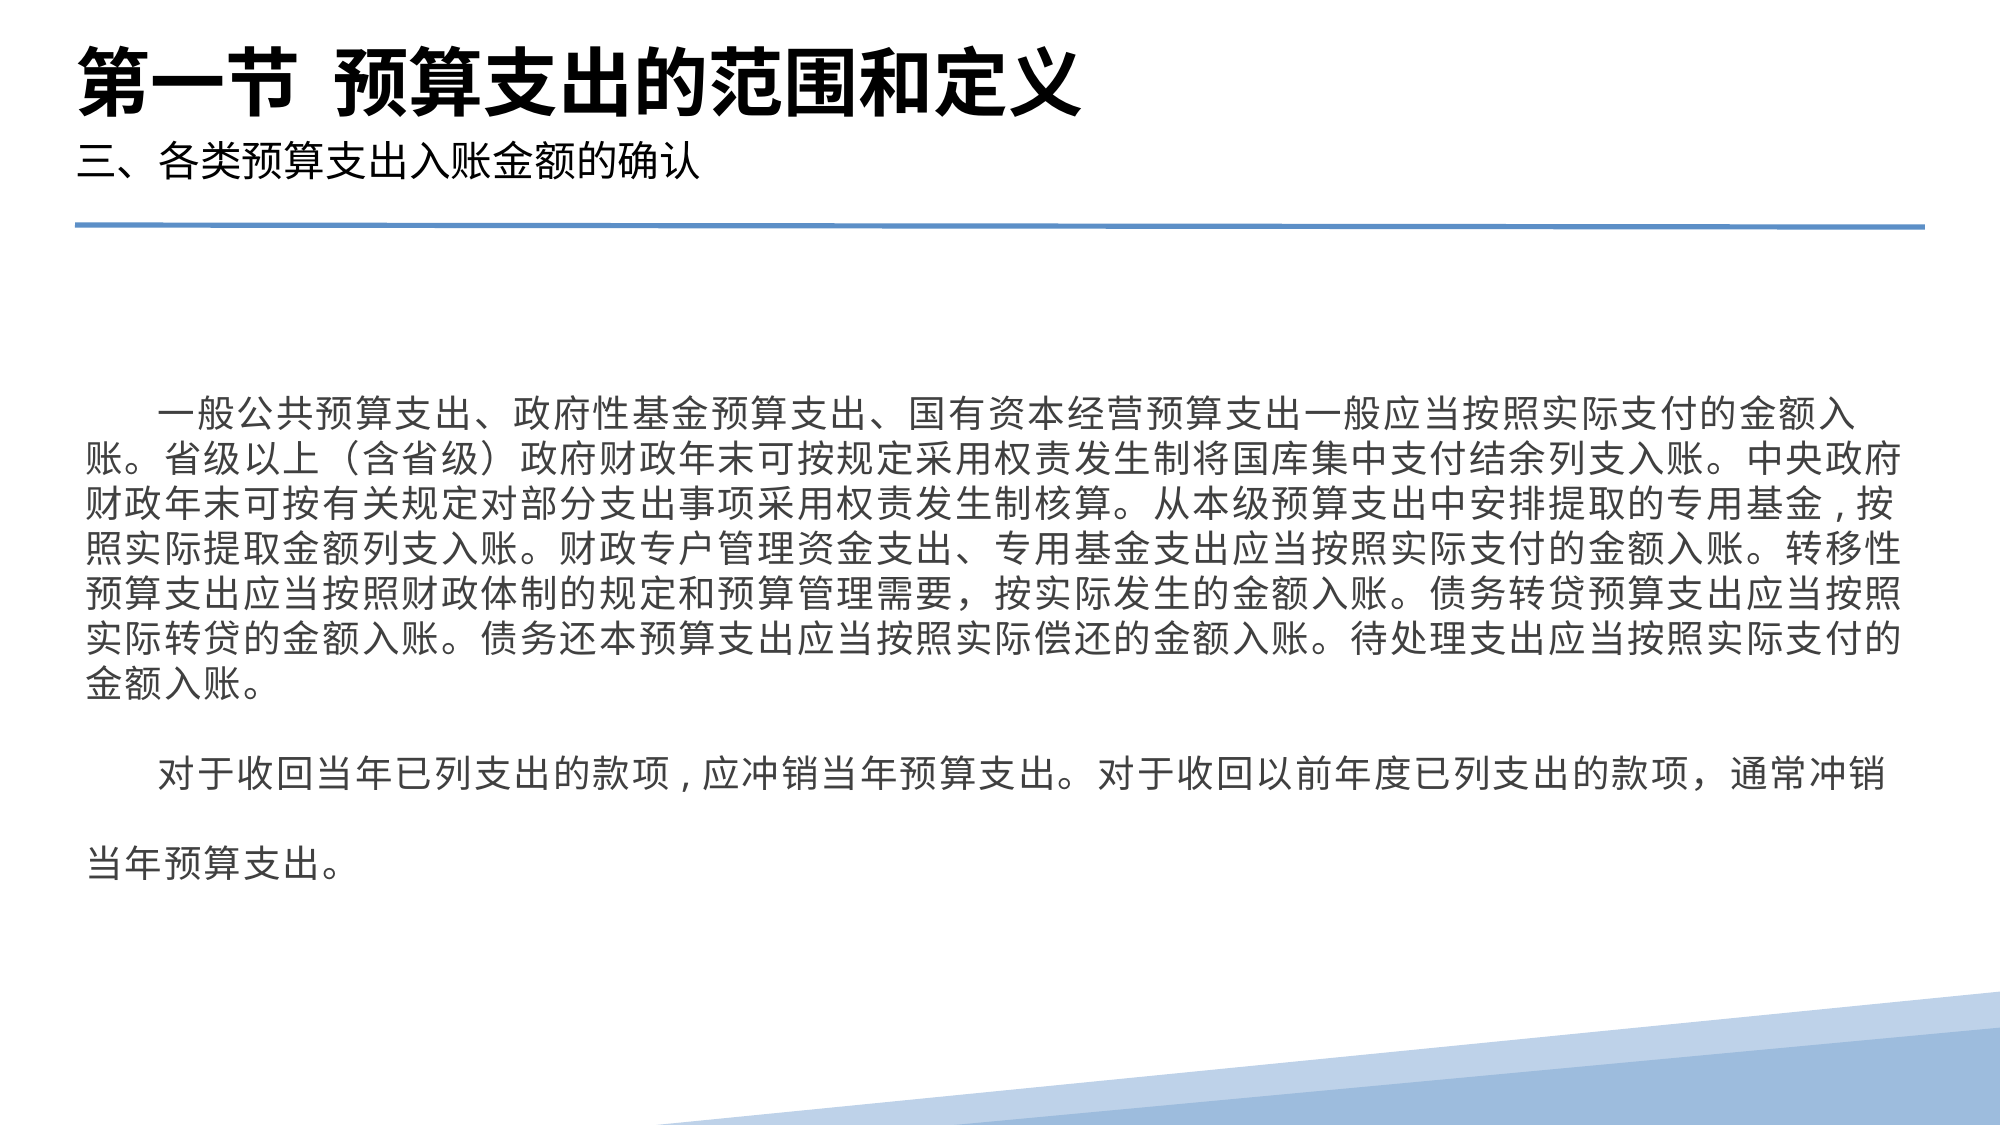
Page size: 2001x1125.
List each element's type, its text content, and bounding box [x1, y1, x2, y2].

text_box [74, 224, 1925, 228]
text_box 一般公共预算支出、政府性基金预算支出、国有资本经营预算支出一般应当按照实际支付的金额入账。省级以上（含省级）政府财政年末可按规定采用权责发生制将国库集中支付结余列支入账。中央政府财政年末可按有关规定对部分支出事项采用权责发生制核算。从本级预算支出中安排提取的专用基金,按照实际提取金额列支入账。财政专户管理资金支出、专用基金支出应当按照实际支付的金额入账。转移性预算支出应当按照财政体制的规定和预算管理需要，按实际发生的金额入账。债务转贷预算支出应当按照实际转贷的金额入账。债务还本预算支出应当按照实际偿还的金额入账。待处理支出应当按照实际支付的金额入账。 对于收回当年已列支出的款项,应冲销当年预算支出。对于收回以前年度已列支出的款项，通常冲销当年预算支出。 [75, 252, 1925, 1022]
text_box 三、各类预算支出入账金额的确认 [75, 124, 1925, 200]
text_box 第一节 预算支出的范围和定义 [75, 24, 1925, 124]
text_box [656, 991, 2000, 1125]
